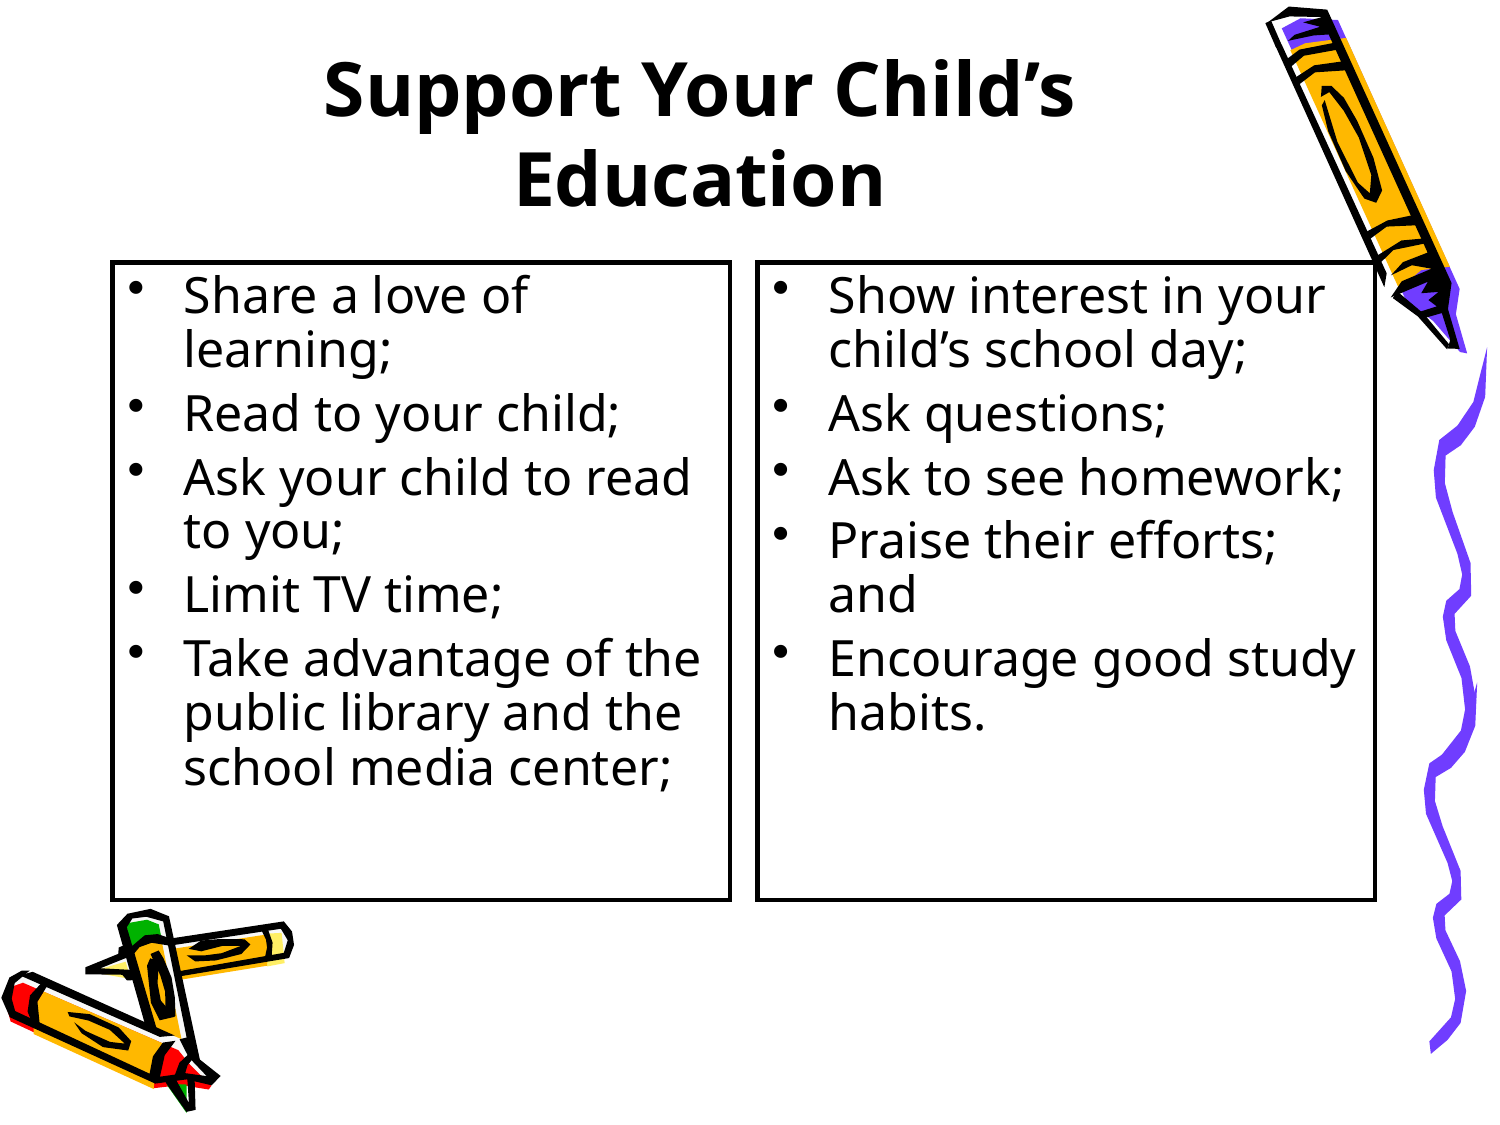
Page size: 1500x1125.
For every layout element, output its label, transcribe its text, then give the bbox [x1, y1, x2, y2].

text_box Support Your Child’s Education [112, 62, 1288, 200]
text_box Share a love of learning; Read to your child; Ask your child to read to you; Limit TV time; Take advantage of the public library and the school media center; [112, 262, 731, 900]
text_box Show interest in your child’s school day; Ask questions; Ask to see homework; Praise their efforts; and Encourage good study habits. [757, 262, 1375, 900]
